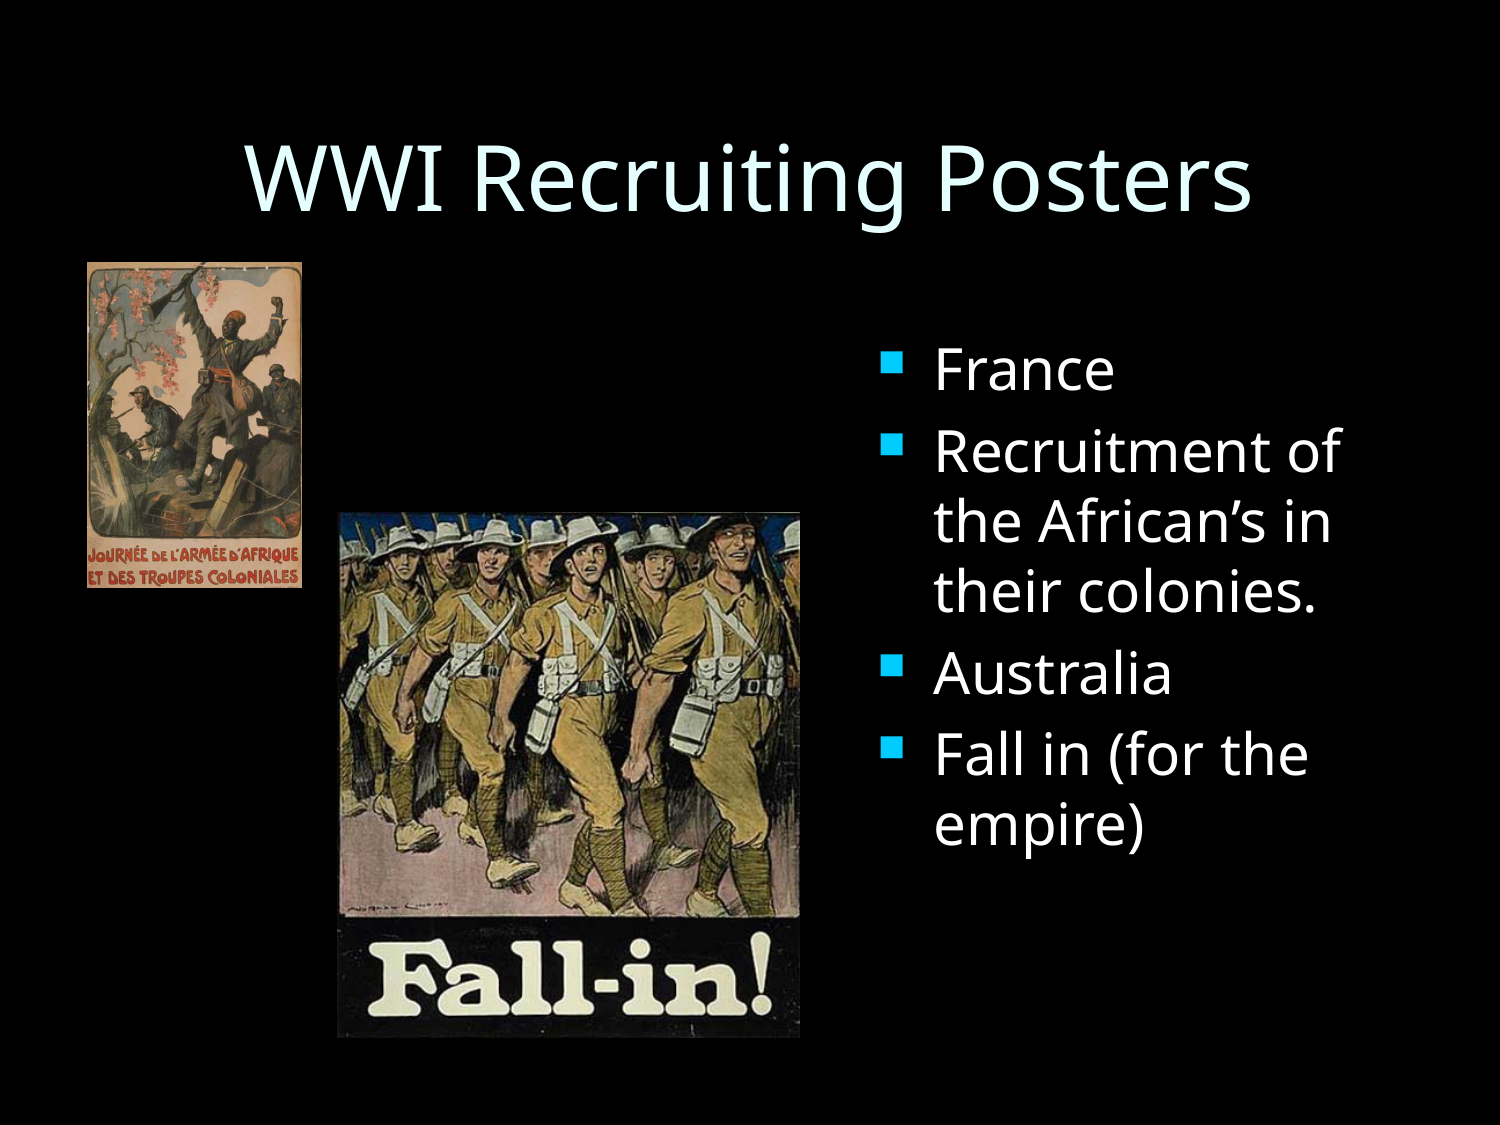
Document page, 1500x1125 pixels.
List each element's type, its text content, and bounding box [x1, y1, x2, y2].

title WWI Recruiting Posters [74, 62, 1426, 288]
picture [337, 512, 800, 1038]
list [87, 262, 302, 588]
list France Recruitment of the African’s in their colonies. Australia Fall in (for the empire) [862, 324, 1426, 1001]
